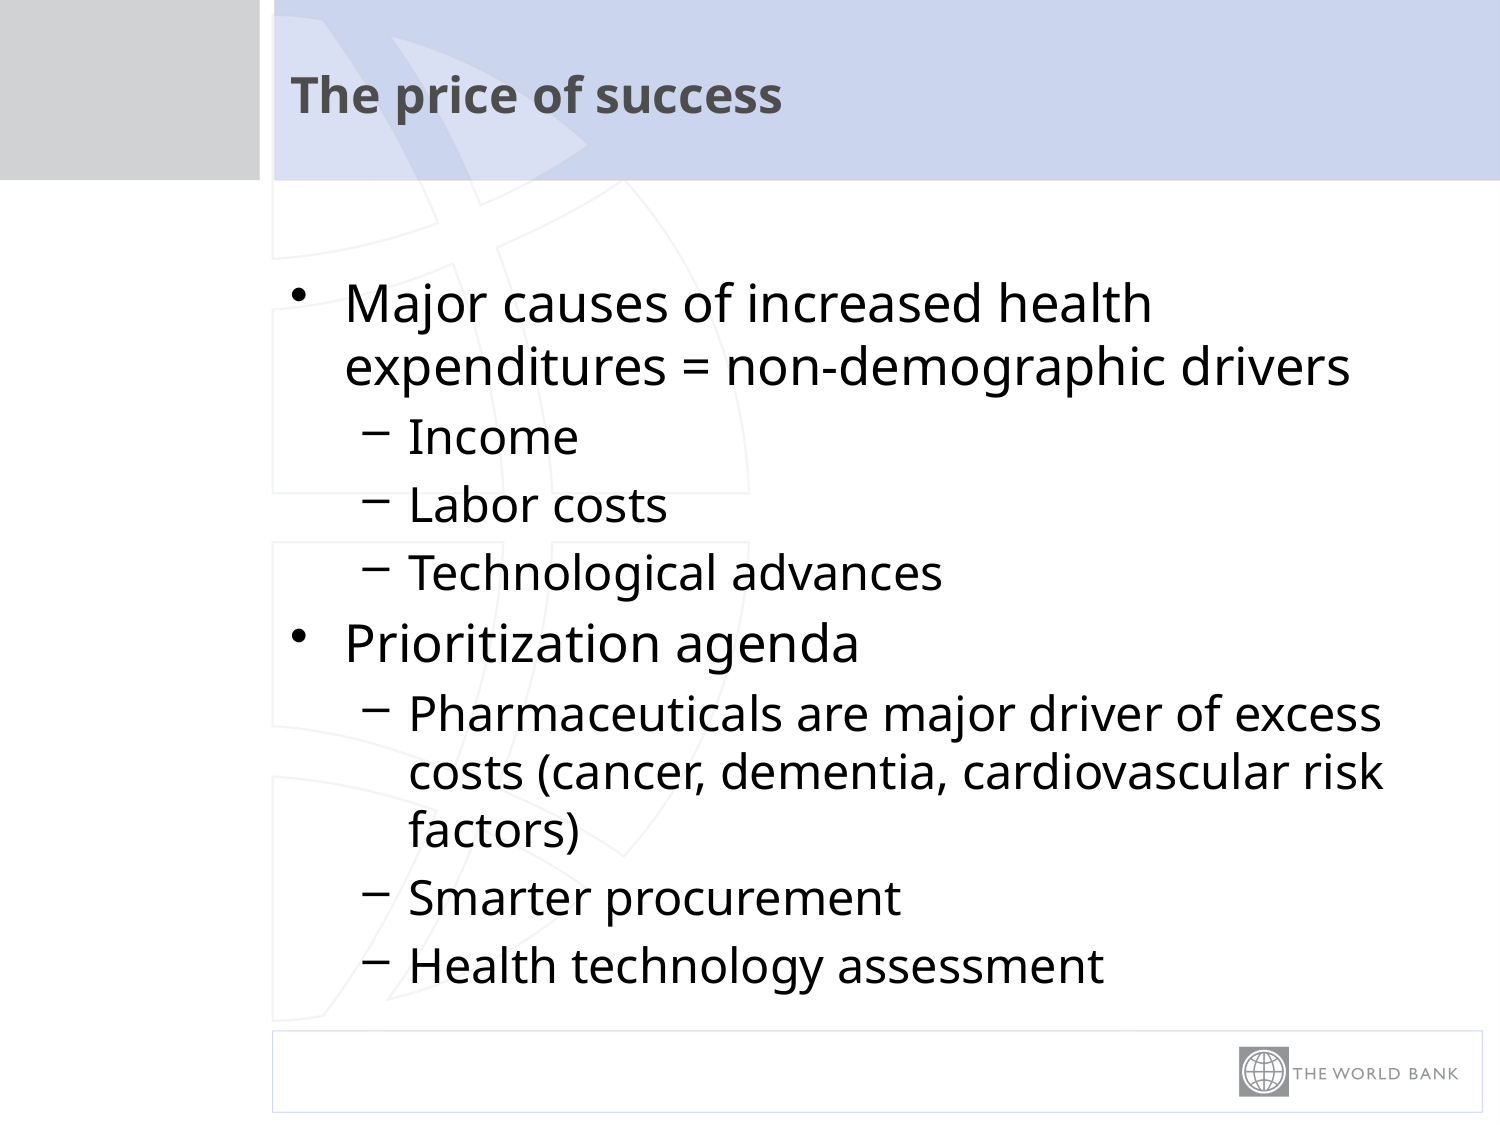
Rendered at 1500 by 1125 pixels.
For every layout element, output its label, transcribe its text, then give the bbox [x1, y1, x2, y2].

list Major causes of increased health expenditures = non-demographic drivers Income Labor costs Technological advances Prioritization agenda Pharmaceuticals are major driver of excess costs (cancer, dementia, cardiovascular risk factors) Smarter procurement Health technology assessment [275, 262, 1425, 1005]
picture [0, 0, 1500, 1125]
title The price of success [274, 0, 1500, 188]
